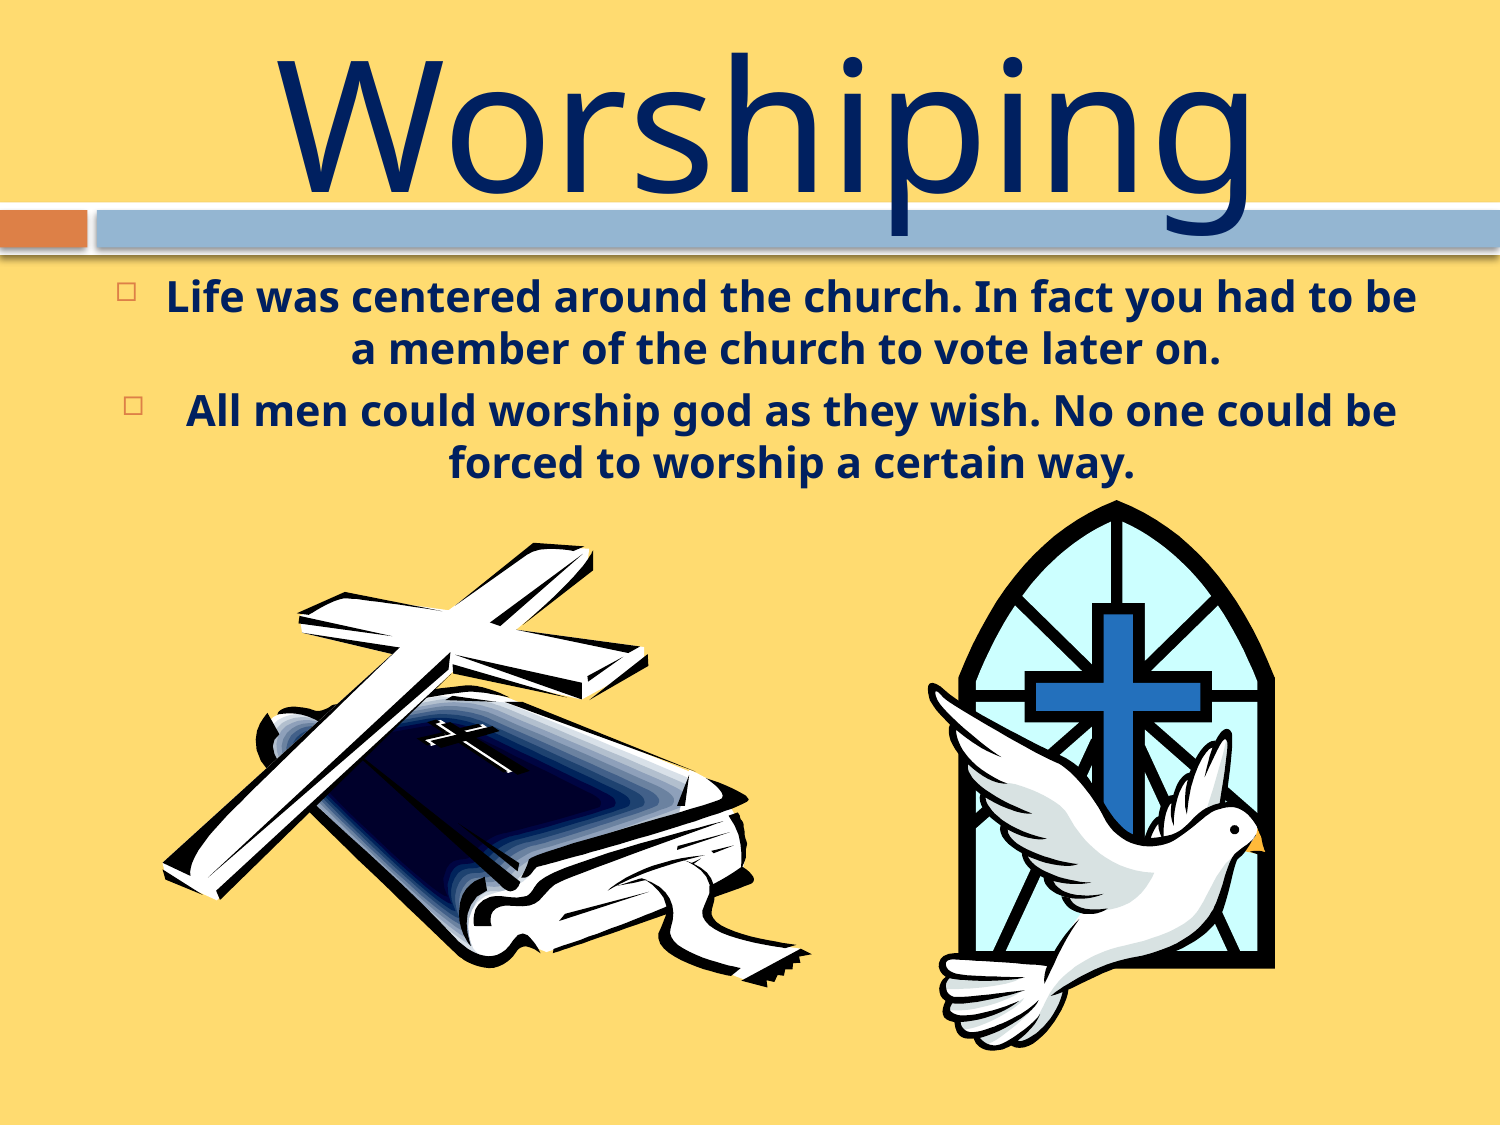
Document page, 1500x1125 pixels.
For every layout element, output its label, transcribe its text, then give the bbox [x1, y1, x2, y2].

title Worshiping [100, 37, 1438, 200]
picture [162, 542, 813, 988]
picture [924, 499, 1276, 1060]
list Life was centered around the church. In fact you had to be a member of the church to vote later on. All men could worship god as they wish. No one could be forced to worship a certain way. [100, 262, 1438, 500]
